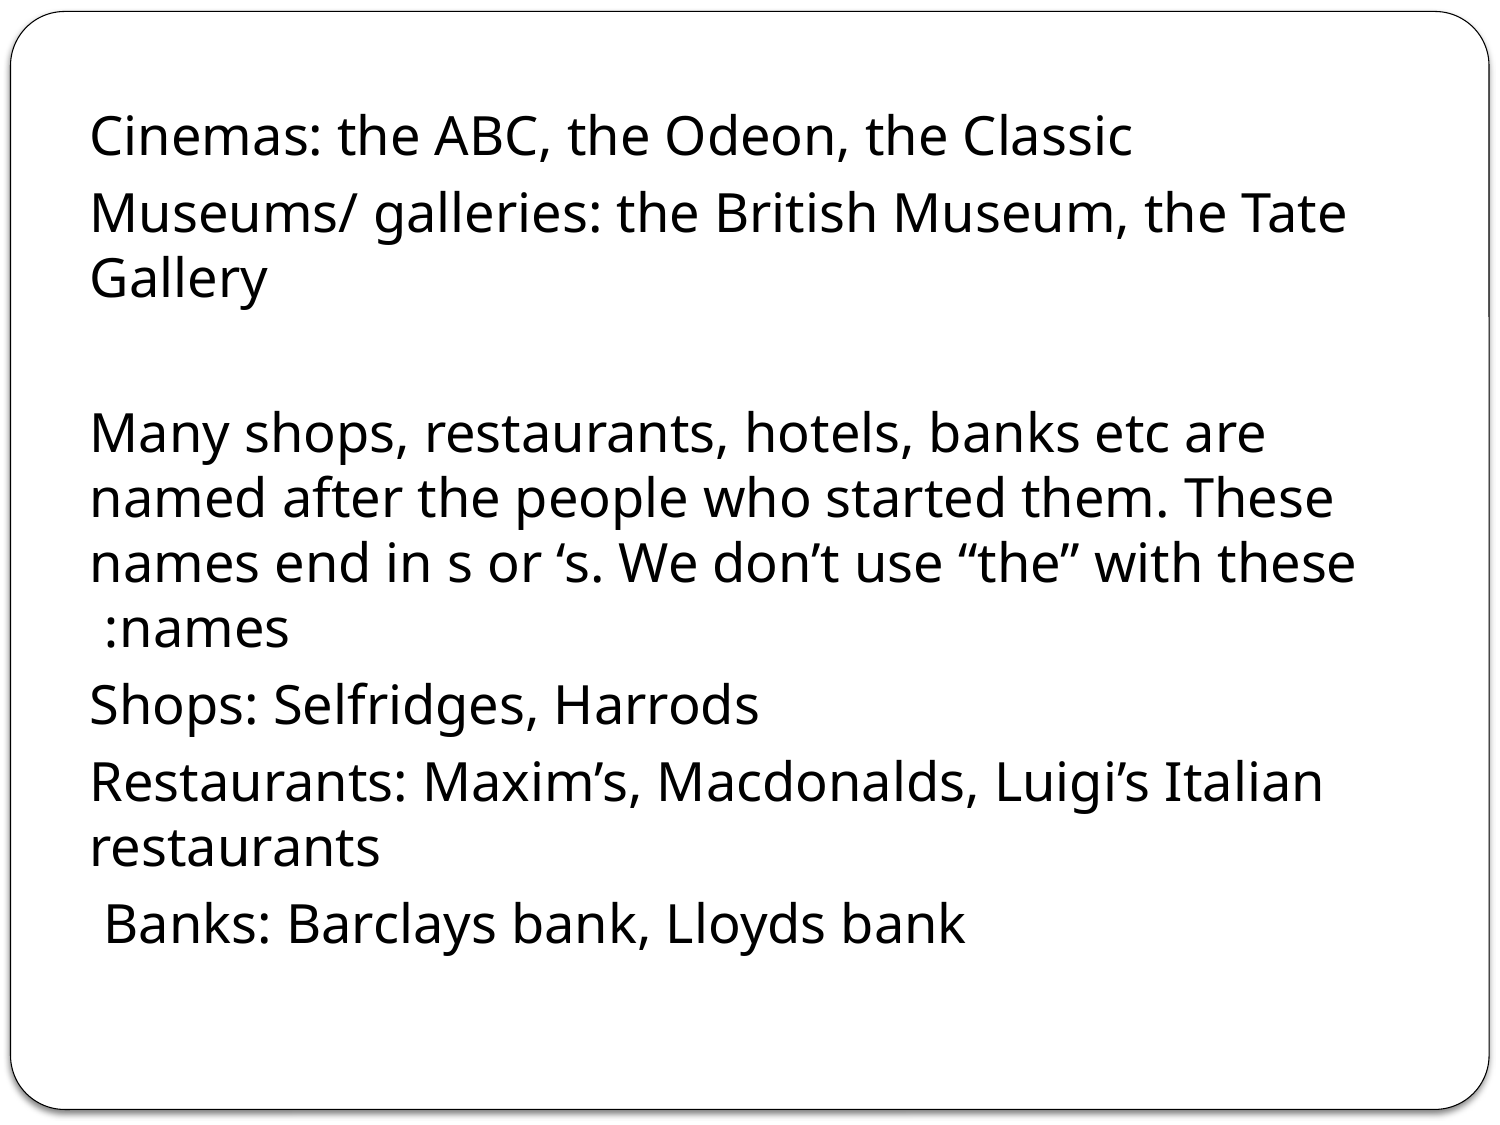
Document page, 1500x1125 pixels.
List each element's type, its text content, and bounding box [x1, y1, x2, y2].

list Cinemas: the ABC, the Odeon, the Classic Museums/ galleries: the British Museum, the Tate Gallery Many shops, restaurants, hotels, banks etc are named after the people who started them. These names end in s or ‘s. We don’t use “the” with these names: Shops: Selfridges, Harrods Restaurants: Maxim’s, Macdonalds, Luigi’s Italian restaurants Banks: Barclays bank, Lloyds bank [75, 93, 1425, 1005]
